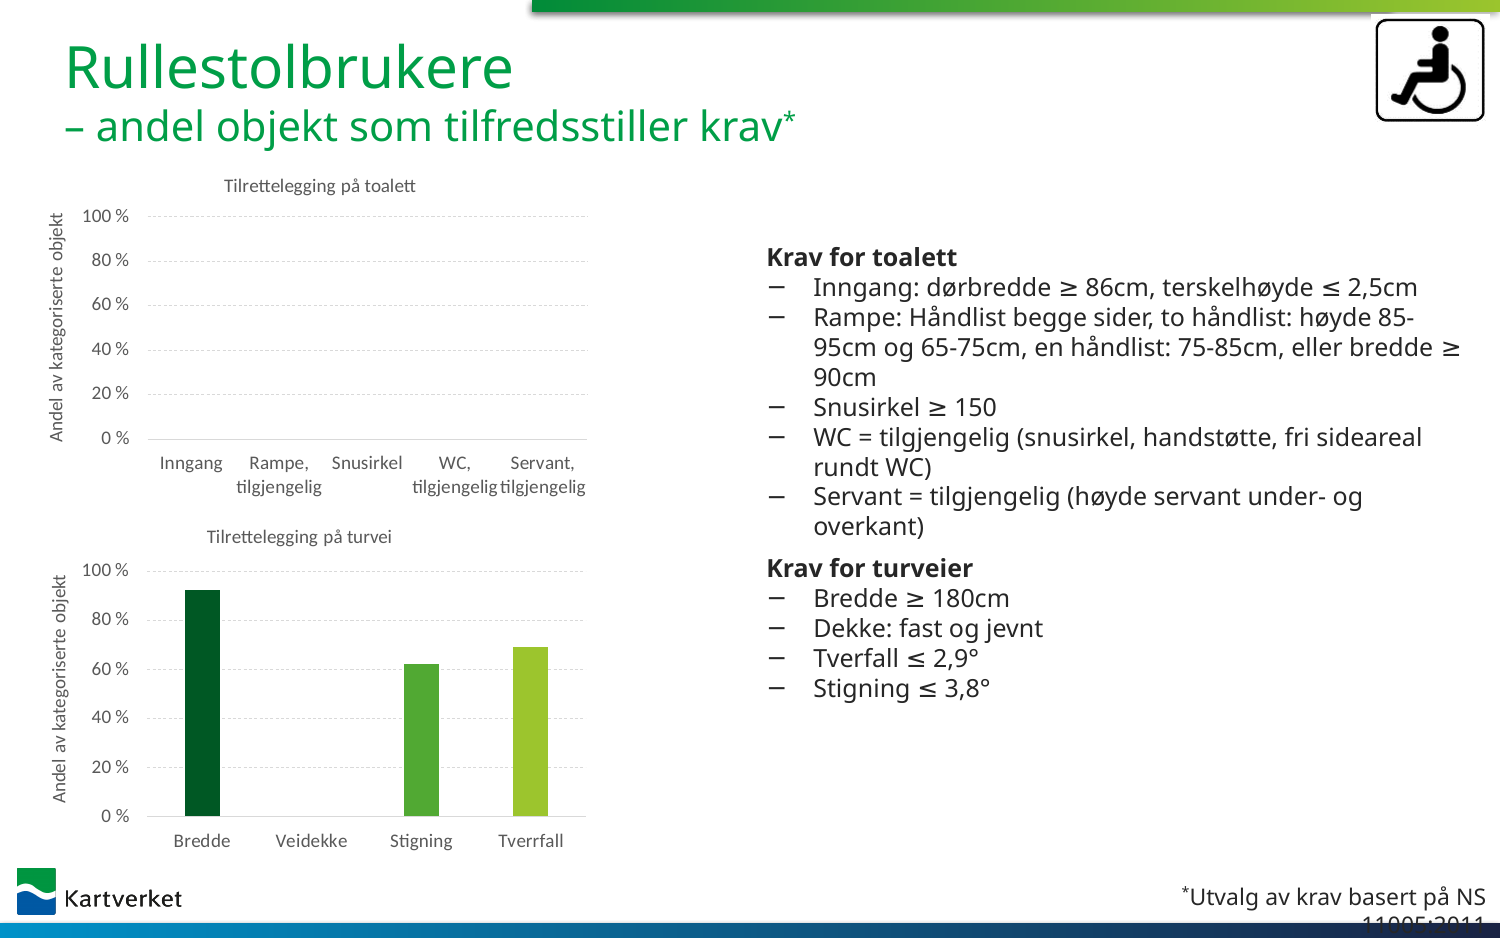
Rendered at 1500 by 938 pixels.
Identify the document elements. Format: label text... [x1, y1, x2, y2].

picture [41, 166, 598, 505]
text_box Krav for toalett Inngang: dørbredde ≥ 86cm, terskelhøyde ≤ 2,5cm Rampe: Håndlist begge sider, to håndlist: høyde 85-95cm og 65-75cm, en håndlist: 75-85cm, eller bredde ≥ 90cm Snusirkel ≥ 150 WC = tilgjengelig (snusirkel, handstøtte, fri sideareal rundt WC) Servant = tilgjengelig (høyde servant under- og overkant) [751, 234, 1483, 545]
picture [41, 520, 597, 859]
text_box Rullestolbrukere – andel objekt som tilfredsstiller krav* [49, 14, 1431, 158]
picture [1371, 13, 1491, 127]
text_box Krav for turveier Bredde ≥ 180cm Dekke: fast og jevnt Tverfall ≤ 2,9° Stigning ≤ 3,8° [751, 545, 1483, 710]
text_box *Utvalg av krav basert på NS 11005:2011 [1068, 873, 1500, 938]
